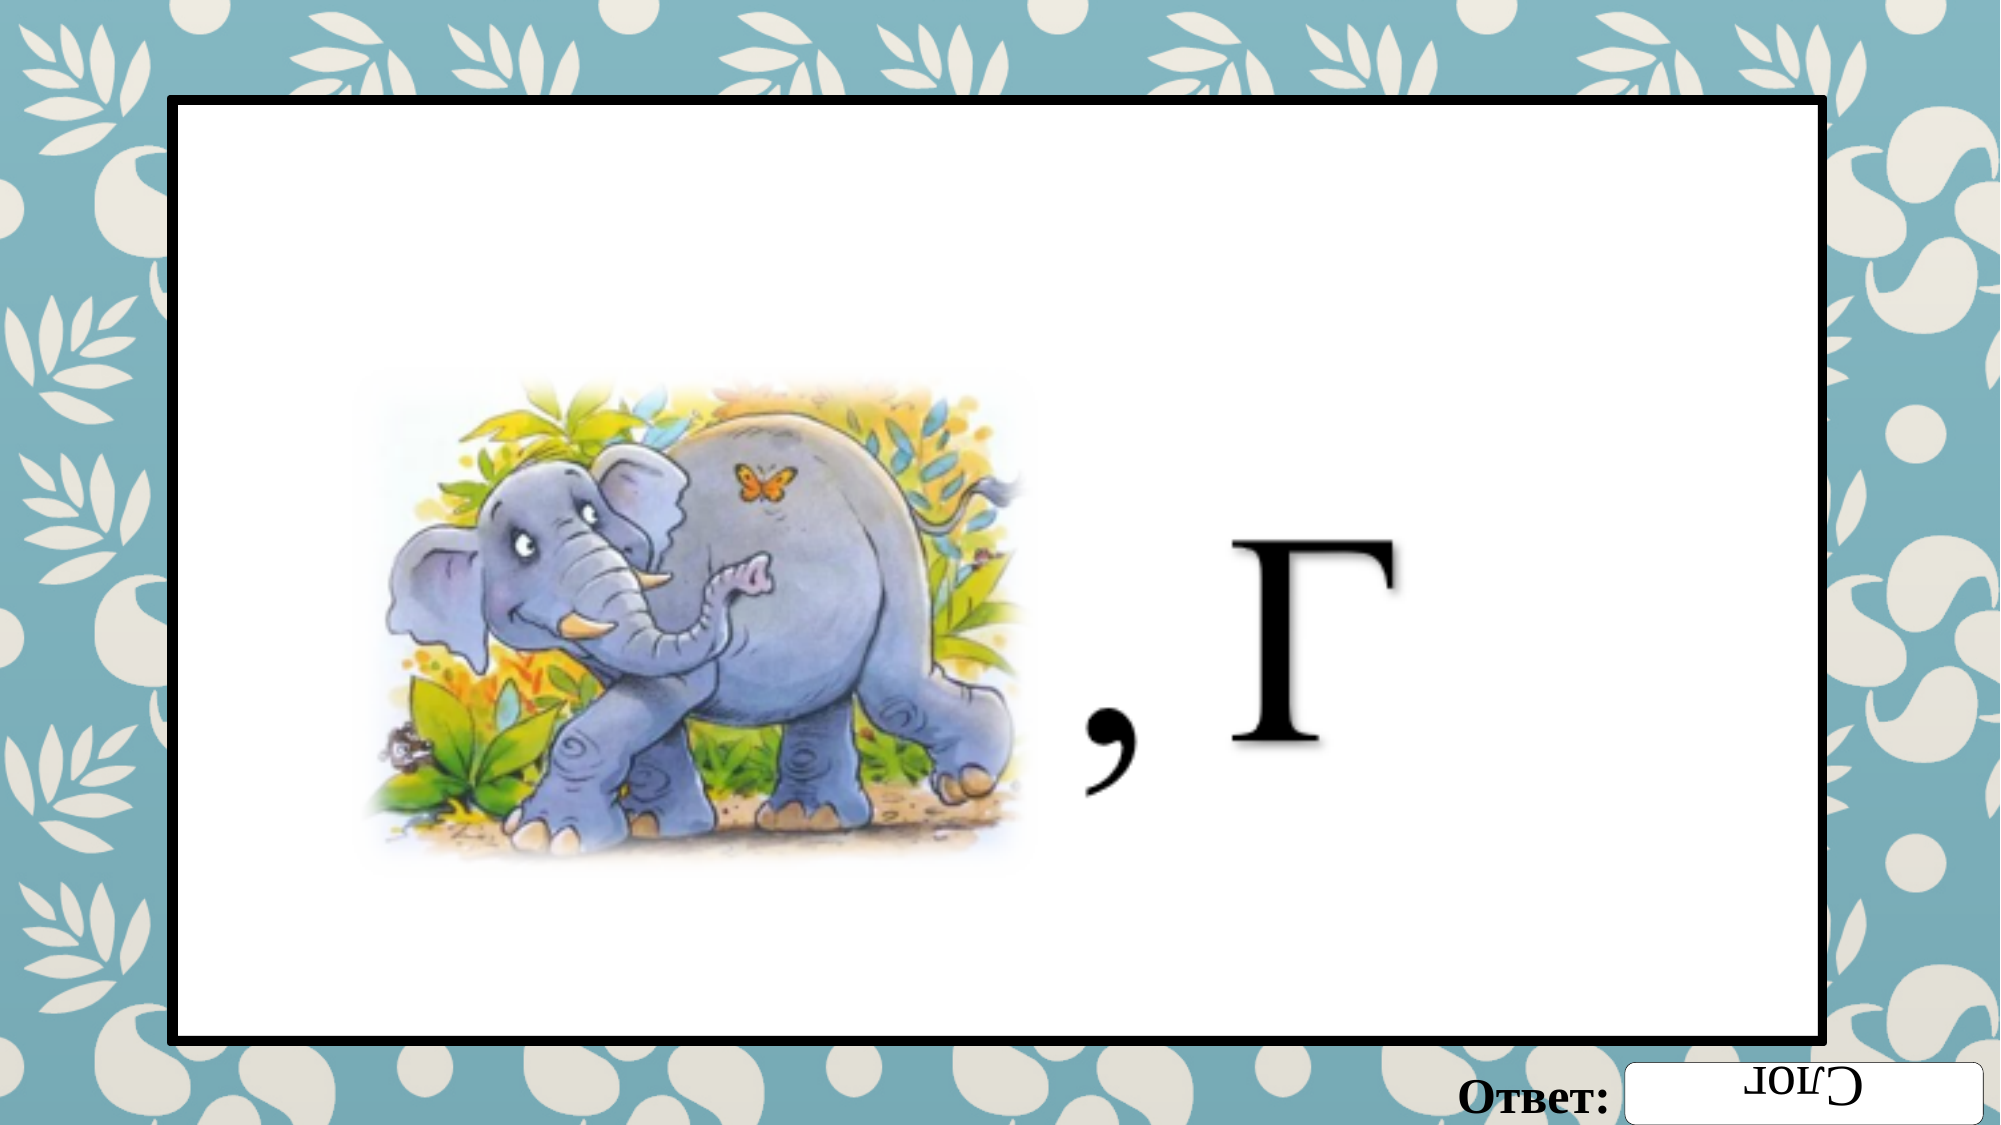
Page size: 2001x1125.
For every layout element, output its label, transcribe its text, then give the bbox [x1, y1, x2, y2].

text_box Слог [1627, 1061, 1985, 1125]
text_box Ответ: [1442, 1055, 1627, 1125]
picture [172, 101, 1822, 1040]
